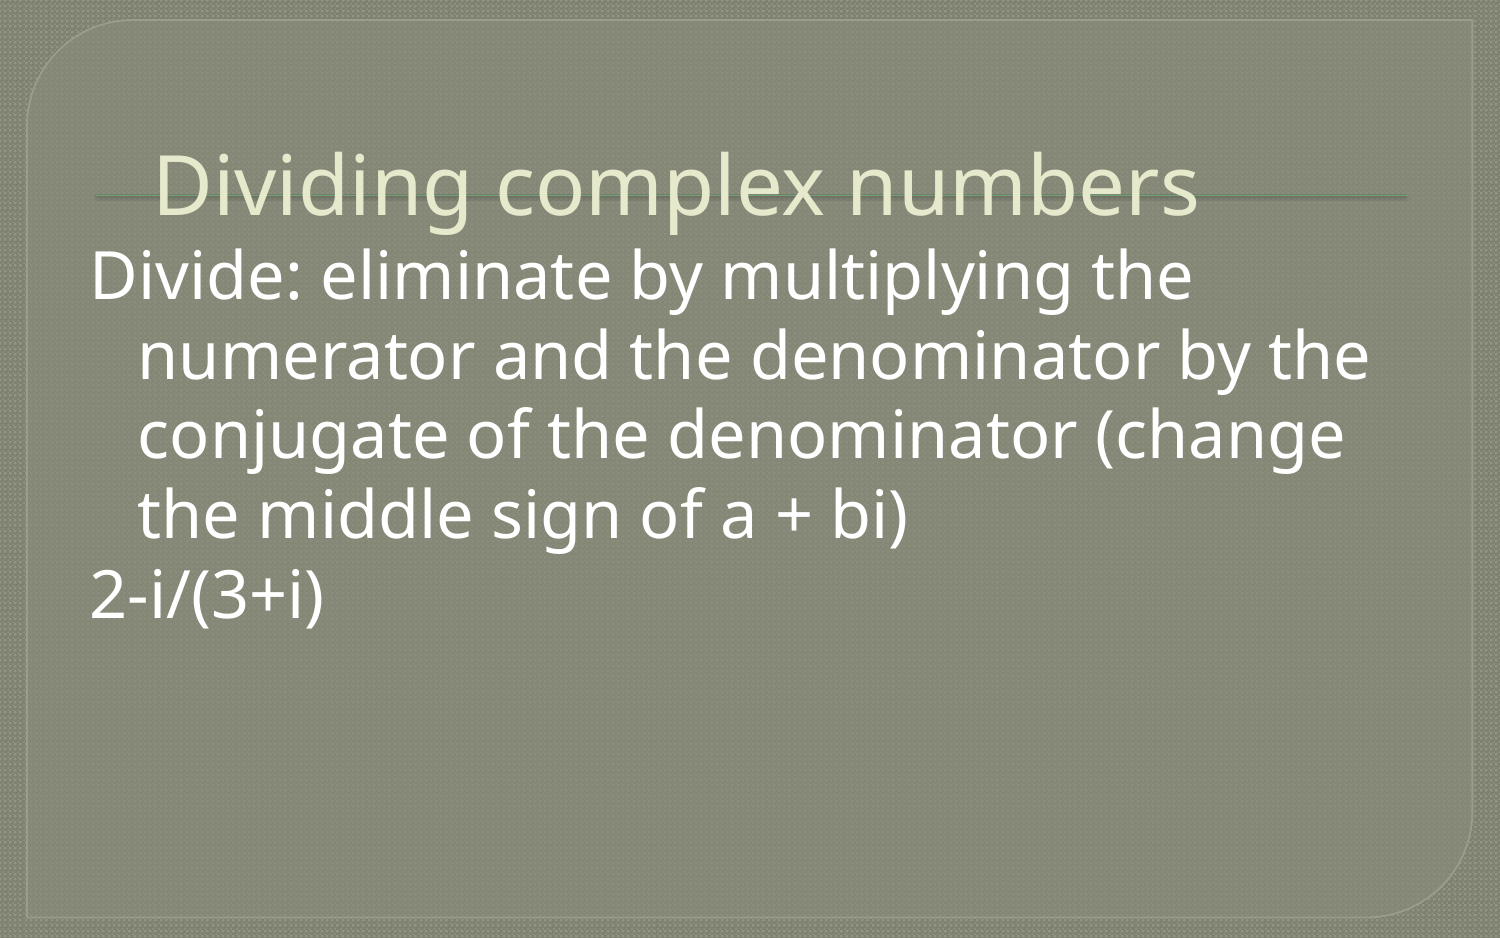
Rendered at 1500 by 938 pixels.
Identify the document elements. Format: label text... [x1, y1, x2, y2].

title Dividing complex numbers [62, 37, 1216, 240]
list Divide: eliminate by multiplying the numerator and the denominator by the conjugate of the denominator (change the middle sign of a + bi) 2-i/(3+i) [75, 225, 1425, 844]
